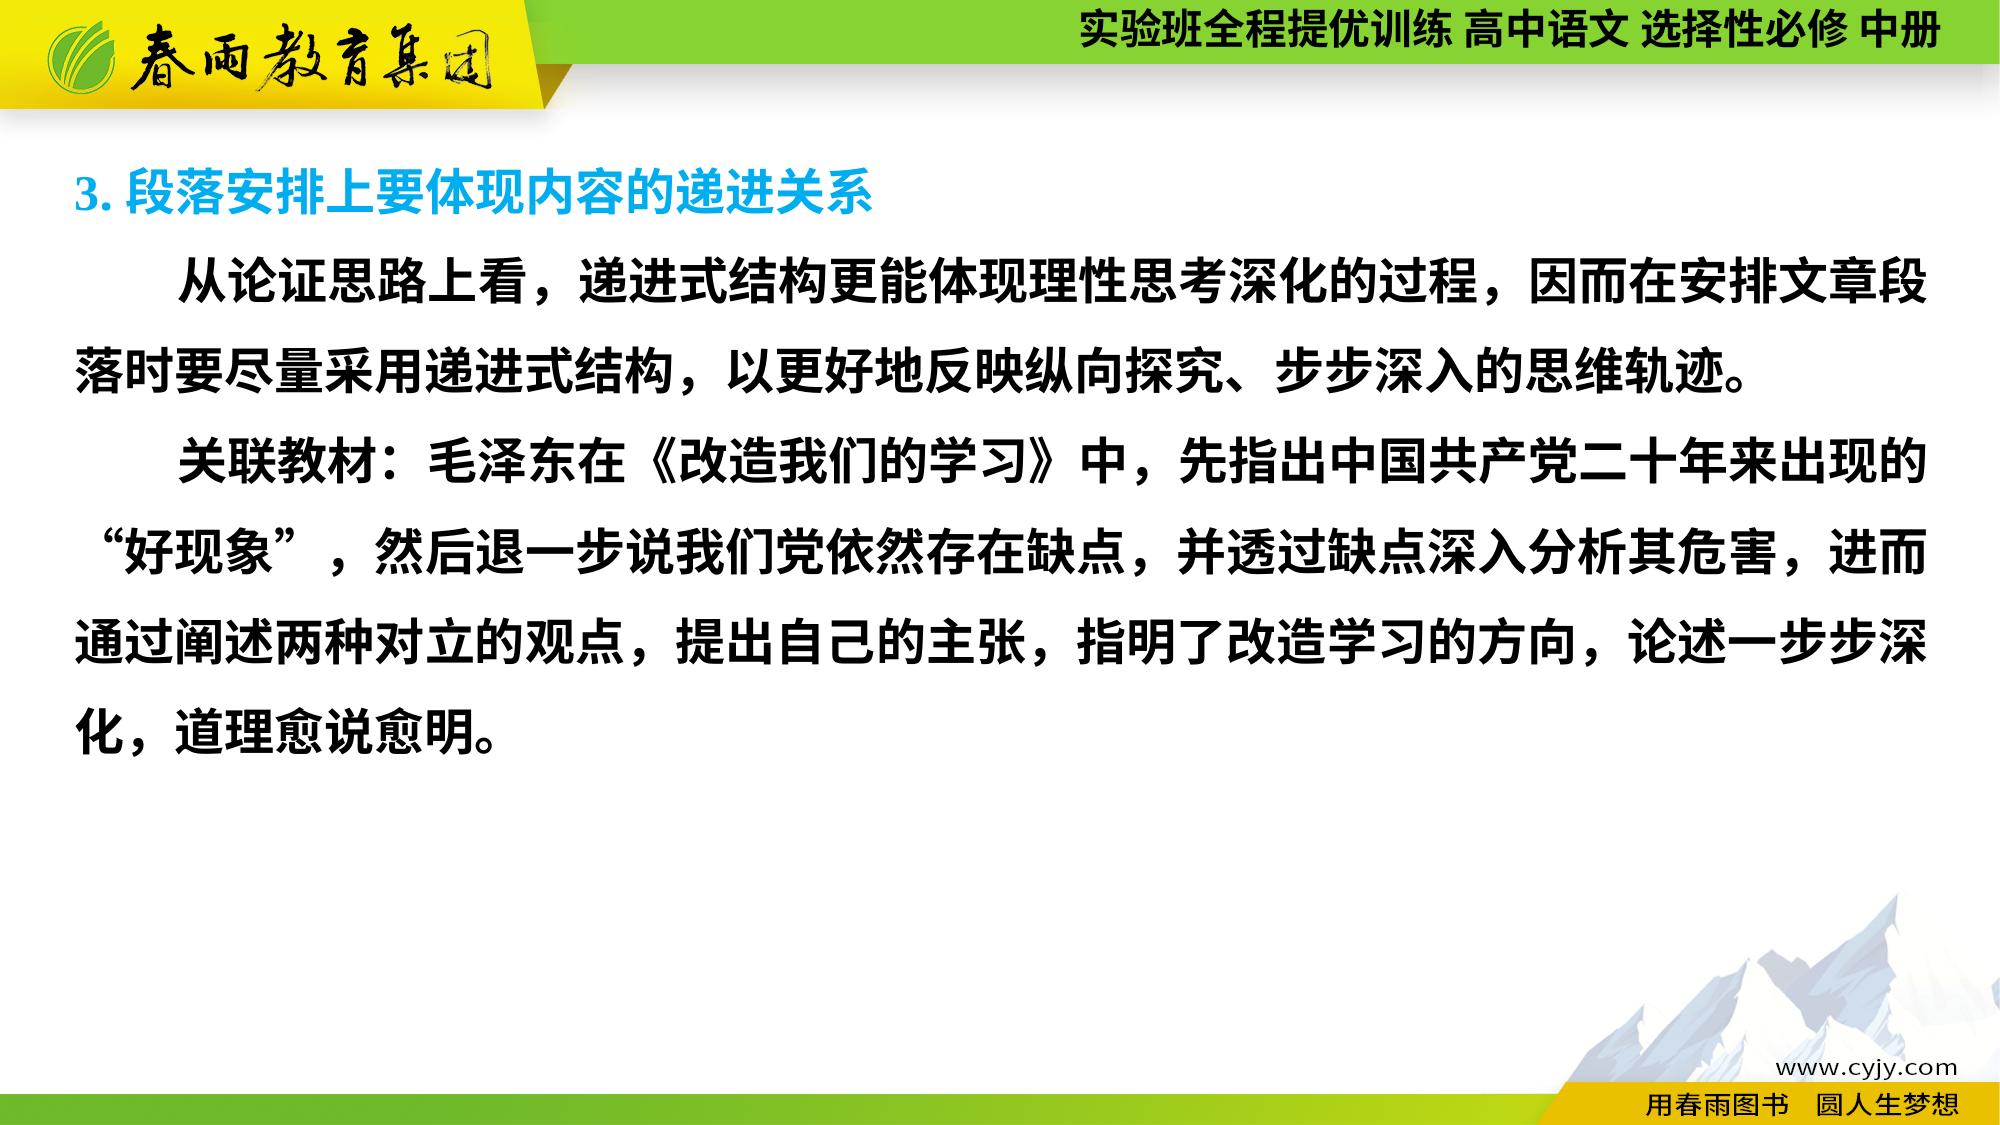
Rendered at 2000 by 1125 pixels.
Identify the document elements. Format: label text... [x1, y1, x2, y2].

picture [0, 0, 2000, 1125]
list 3.段落安排上要体现内容的递进关系 从论证思路上看，递进式结构更能体现理性思考深化的过程，因而在安排文章段落时要尽量采用递进式结构，以更好地反映纵向探究、步步深入的思维轨迹。 关联教材：毛泽东在《改造我们的学习》中，先指出中国共产党二十年来出现的“好现象”，然后退一步说我们党依然存在缺点，并透过缺点深入分析其危害，进而通过阐述两种对立的观点，提出自己的主张，指明了改造学习的方向，论述一步步深化，道理愈说愈明。 [59, 122, 1944, 774]
